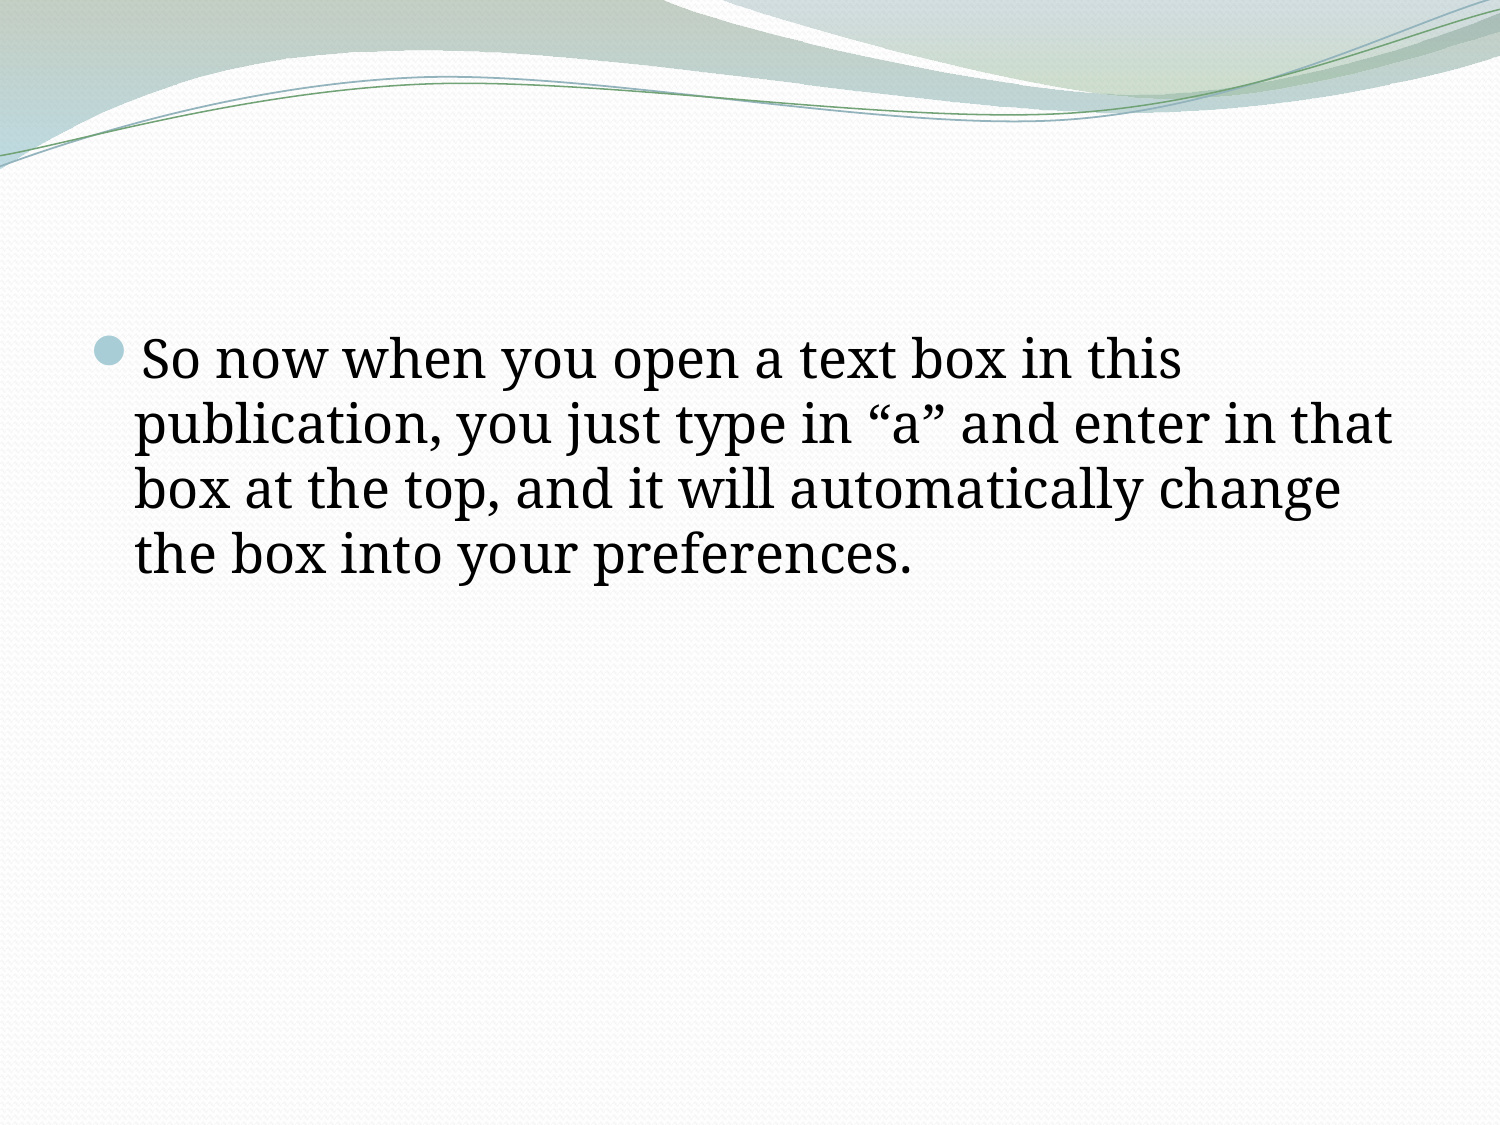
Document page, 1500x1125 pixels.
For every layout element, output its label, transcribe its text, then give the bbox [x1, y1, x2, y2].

list So now when you open a text box in this publication, you just type in “a” and enter in that box at the top, and it will automatically change the box into your preferences. [75, 317, 1425, 1038]
